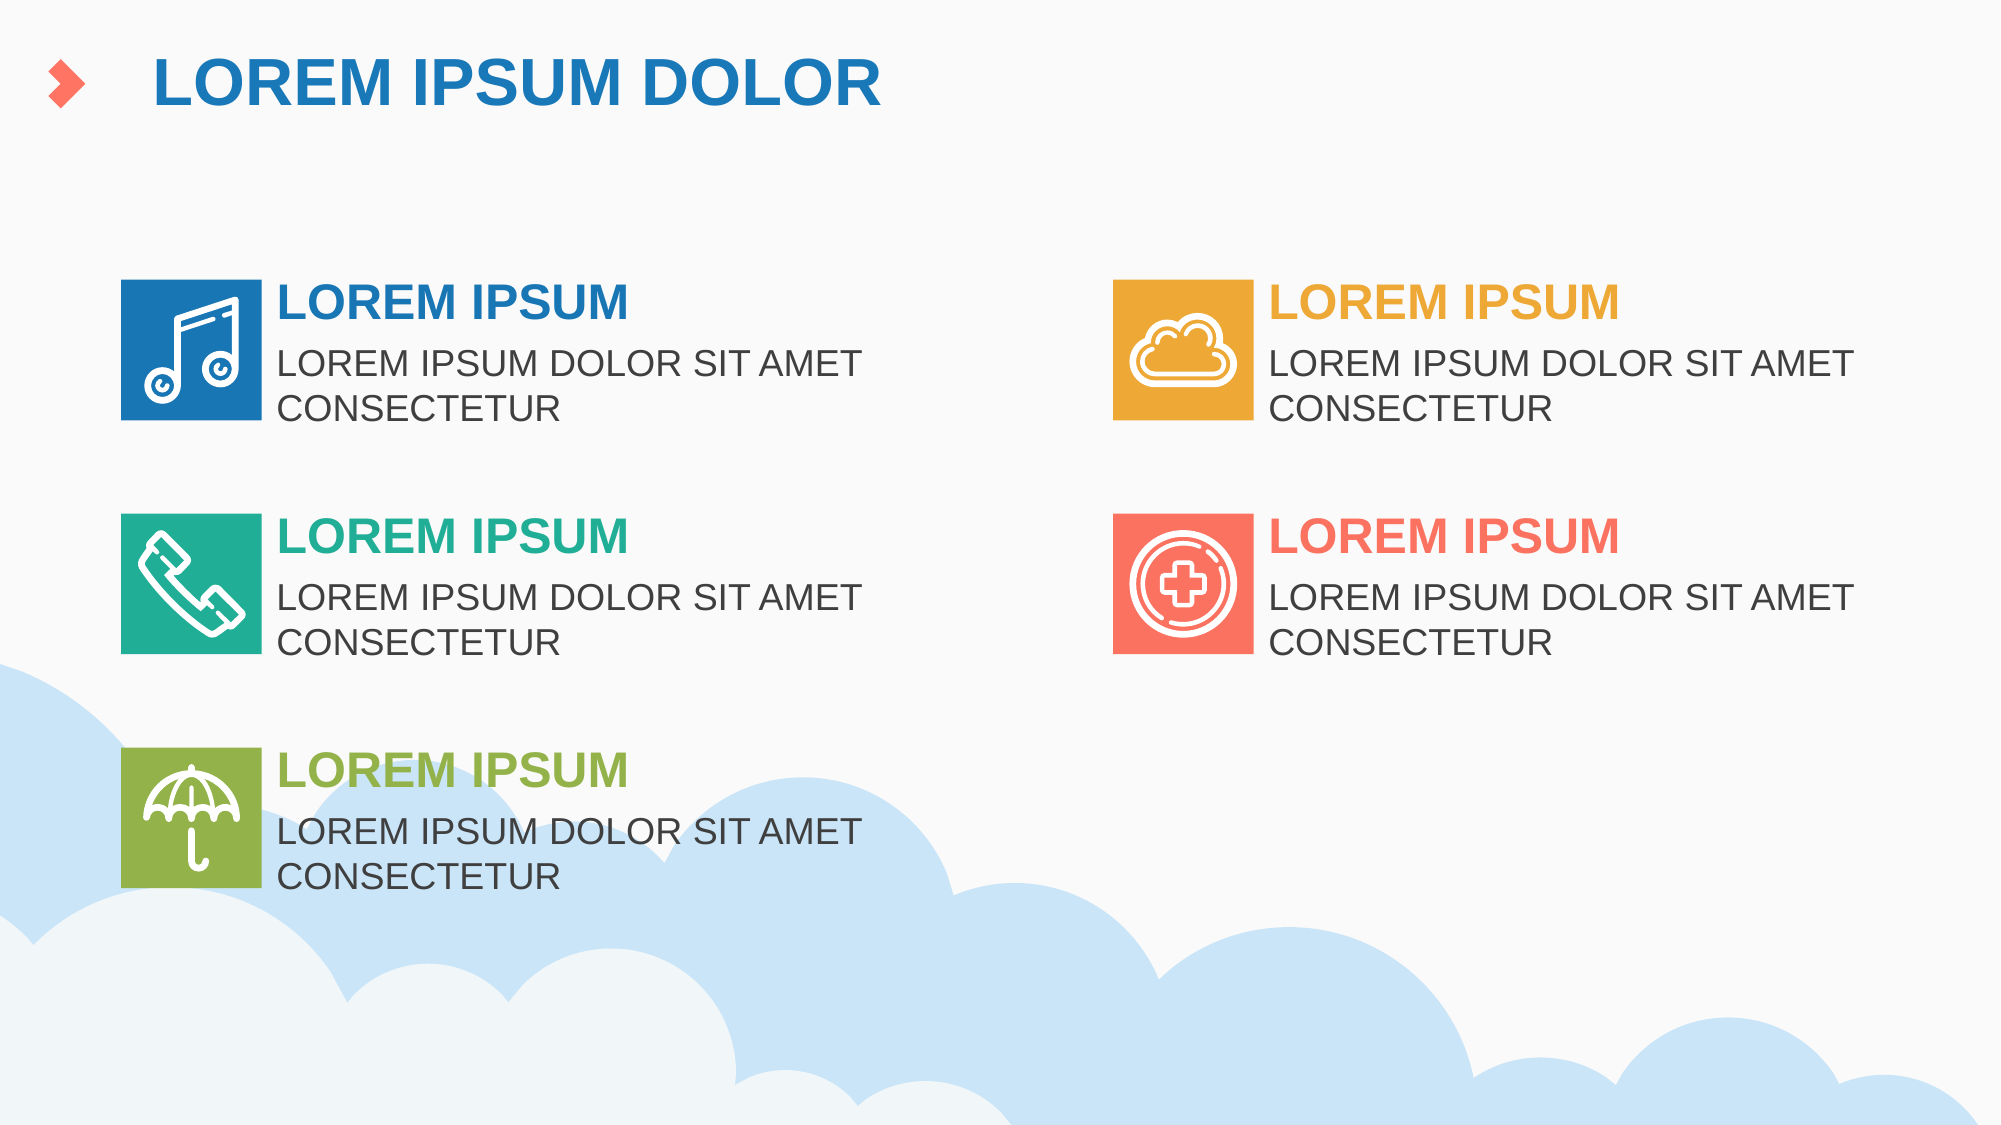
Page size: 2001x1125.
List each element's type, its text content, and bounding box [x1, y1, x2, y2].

text_box LOREM IPSUM DOLOR SIT AMET CONSECTETUR [1253, 332, 1985, 437]
title LOREM IPSUM DOLOR [137, 19, 1886, 148]
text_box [121, 279, 262, 421]
text_box LOREM IPSUM DOLOR SIT AMET CONSECTETUR [261, 332, 993, 437]
text_box LOREM IPSUM [1253, 495, 1985, 565]
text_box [1112, 513, 1254, 655]
text_box LOREM IPSUM DOLOR SIT AMET CONSECTETUR [1253, 565, 1985, 671]
text_box LOREM IPSUM [1253, 261, 1985, 332]
text_box LOREM IPSUM [261, 495, 993, 565]
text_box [1112, 279, 1254, 421]
text_box LOREM IPSUM DOLOR SIT AMET CONSECTETUR [261, 565, 993, 671]
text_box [121, 747, 262, 889]
text_box LOREM IPSUM DOLOR SIT AMET CONSECTETUR [261, 799, 993, 905]
text_box LOREM IPSUM [261, 261, 993, 332]
text_box LOREM IPSUM [261, 729, 993, 799]
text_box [121, 513, 262, 655]
